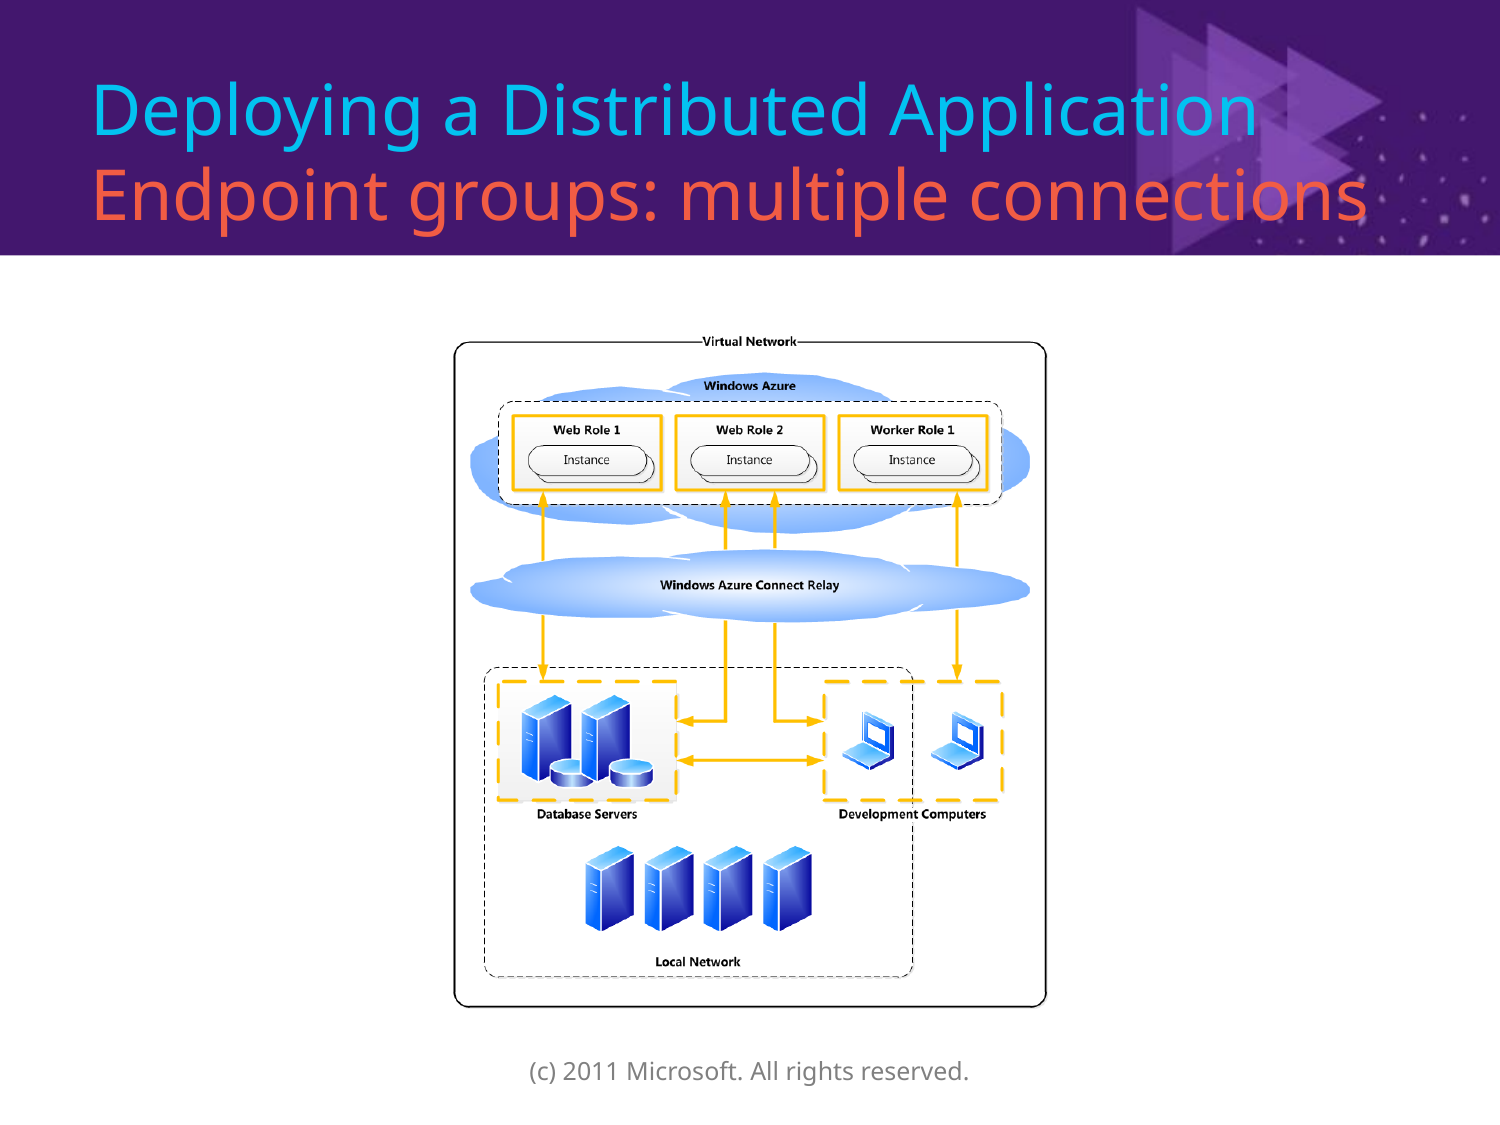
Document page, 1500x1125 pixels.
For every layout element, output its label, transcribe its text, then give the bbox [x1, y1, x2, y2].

title Deploying a Distributed Application Endpoint groups: multiple connections [75, 56, 1425, 244]
picture [0, 0, 1500, 255]
footer (c) 2011 Microsoft. All rights reserved. [512, 1042, 988, 1103]
picture [453, 331, 1048, 1009]
